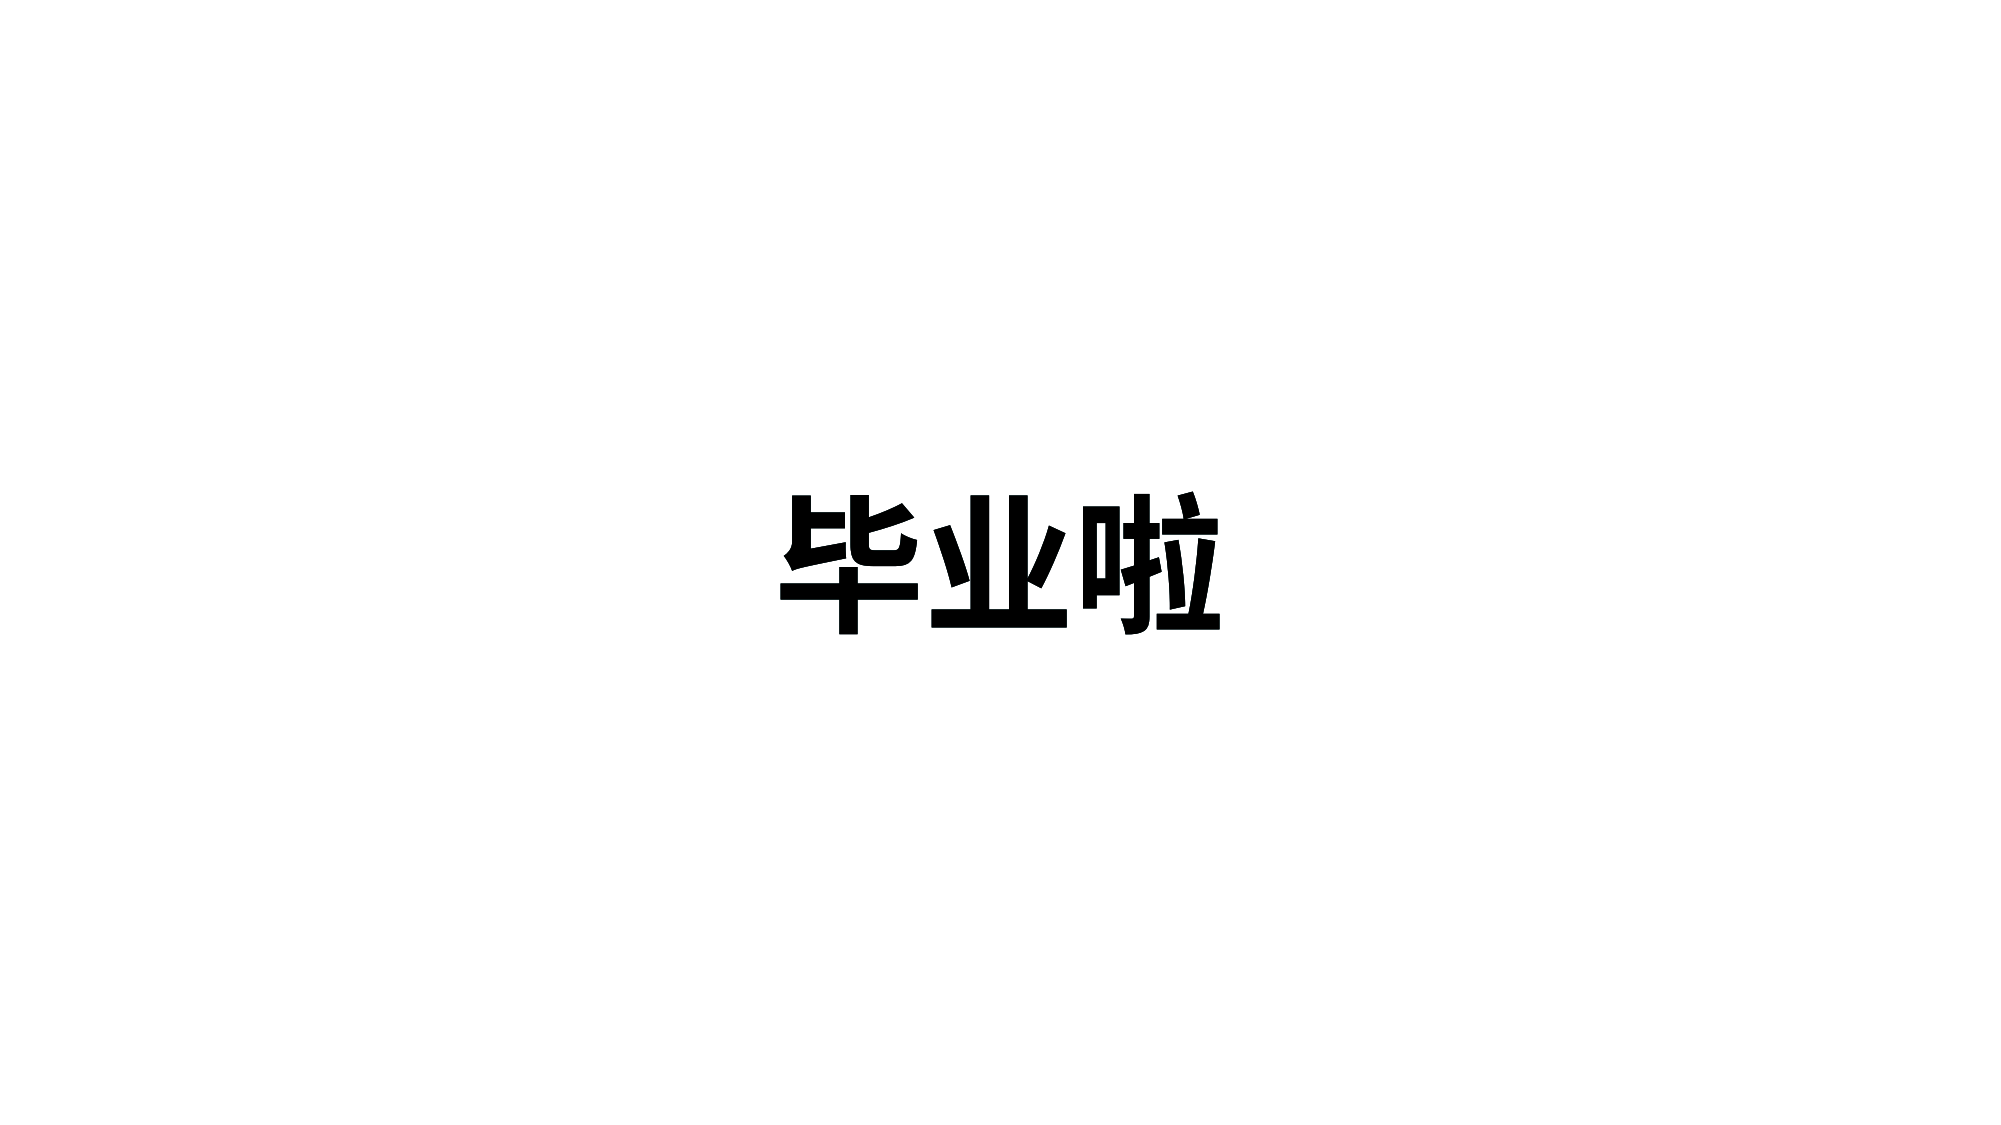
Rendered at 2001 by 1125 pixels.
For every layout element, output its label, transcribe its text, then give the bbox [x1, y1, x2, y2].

text_box 毕业啦 [737, 463, 1263, 659]
